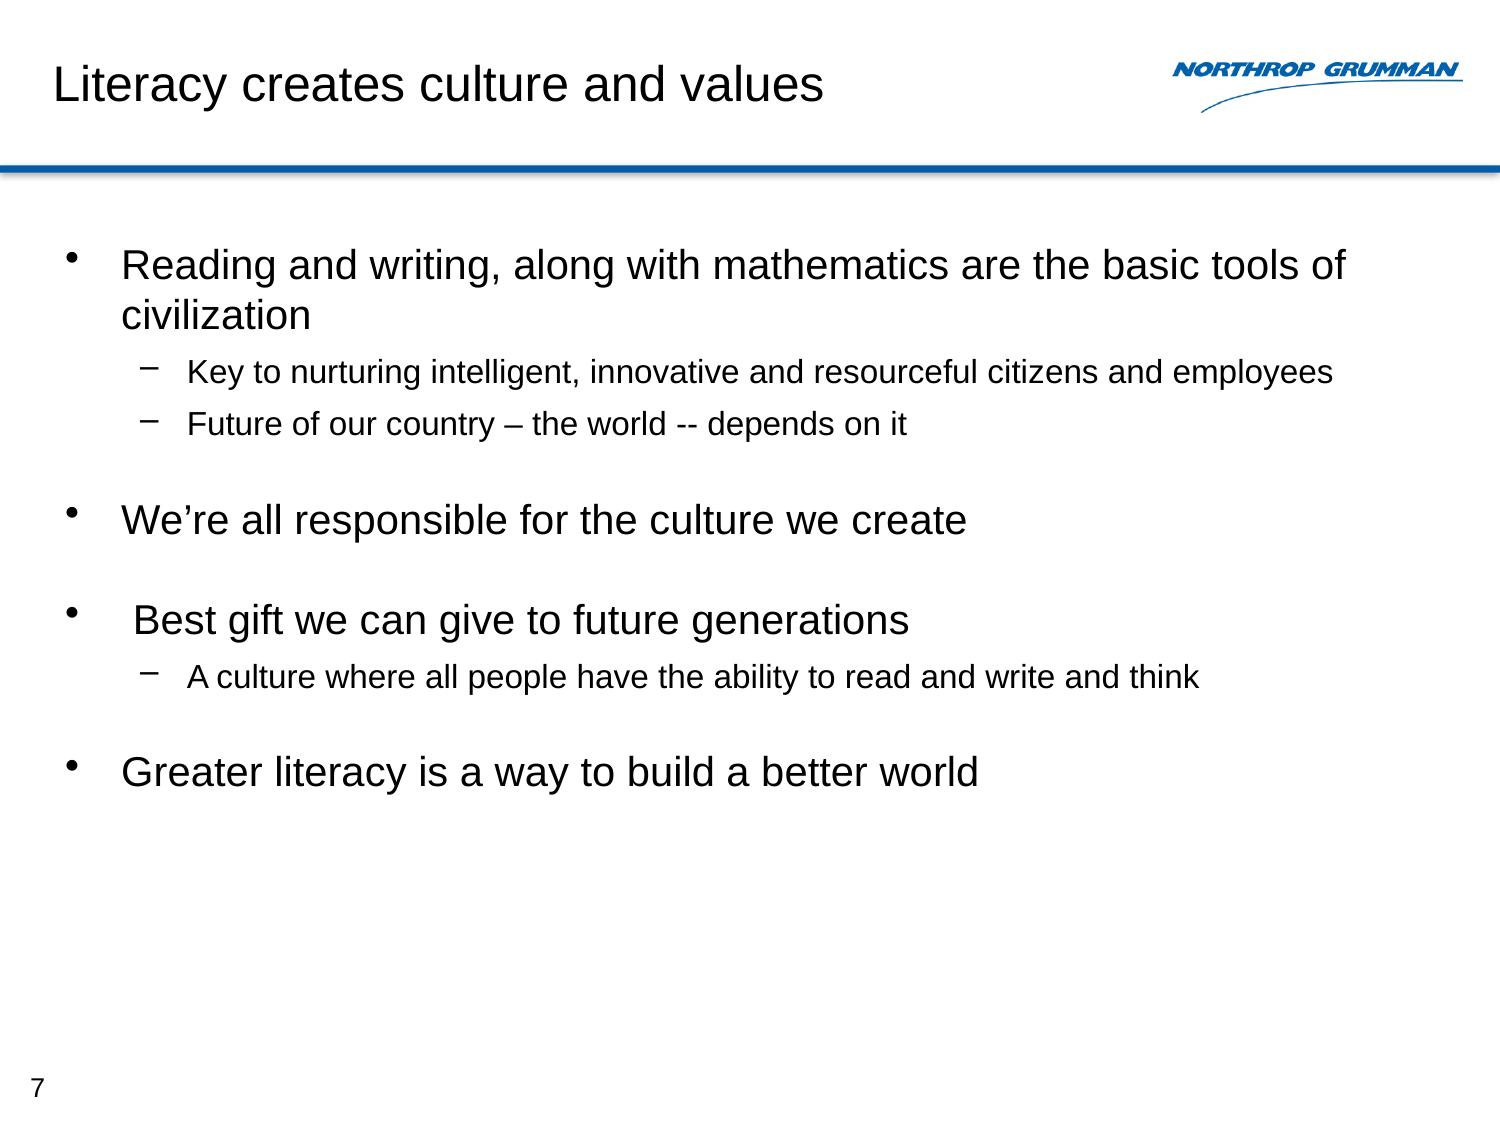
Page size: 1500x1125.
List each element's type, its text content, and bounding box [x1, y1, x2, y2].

title Literacy creates culture and values [37, 12, 1138, 151]
list Reading and writing, along with mathematics are the basic tools of civilization Key to nurturing intelligent, innovative and resourceful citizens and employees Future of our country – the world -- depends on it We’re all responsible for the culture we create Best gift we can give to future generations A culture where all people have the ability to read and write and think Greater literacy is a way to build a better world [49, 229, 1426, 973]
picture [1172, 62, 1463, 113]
slide_number 7 [4, 1062, 71, 1112]
